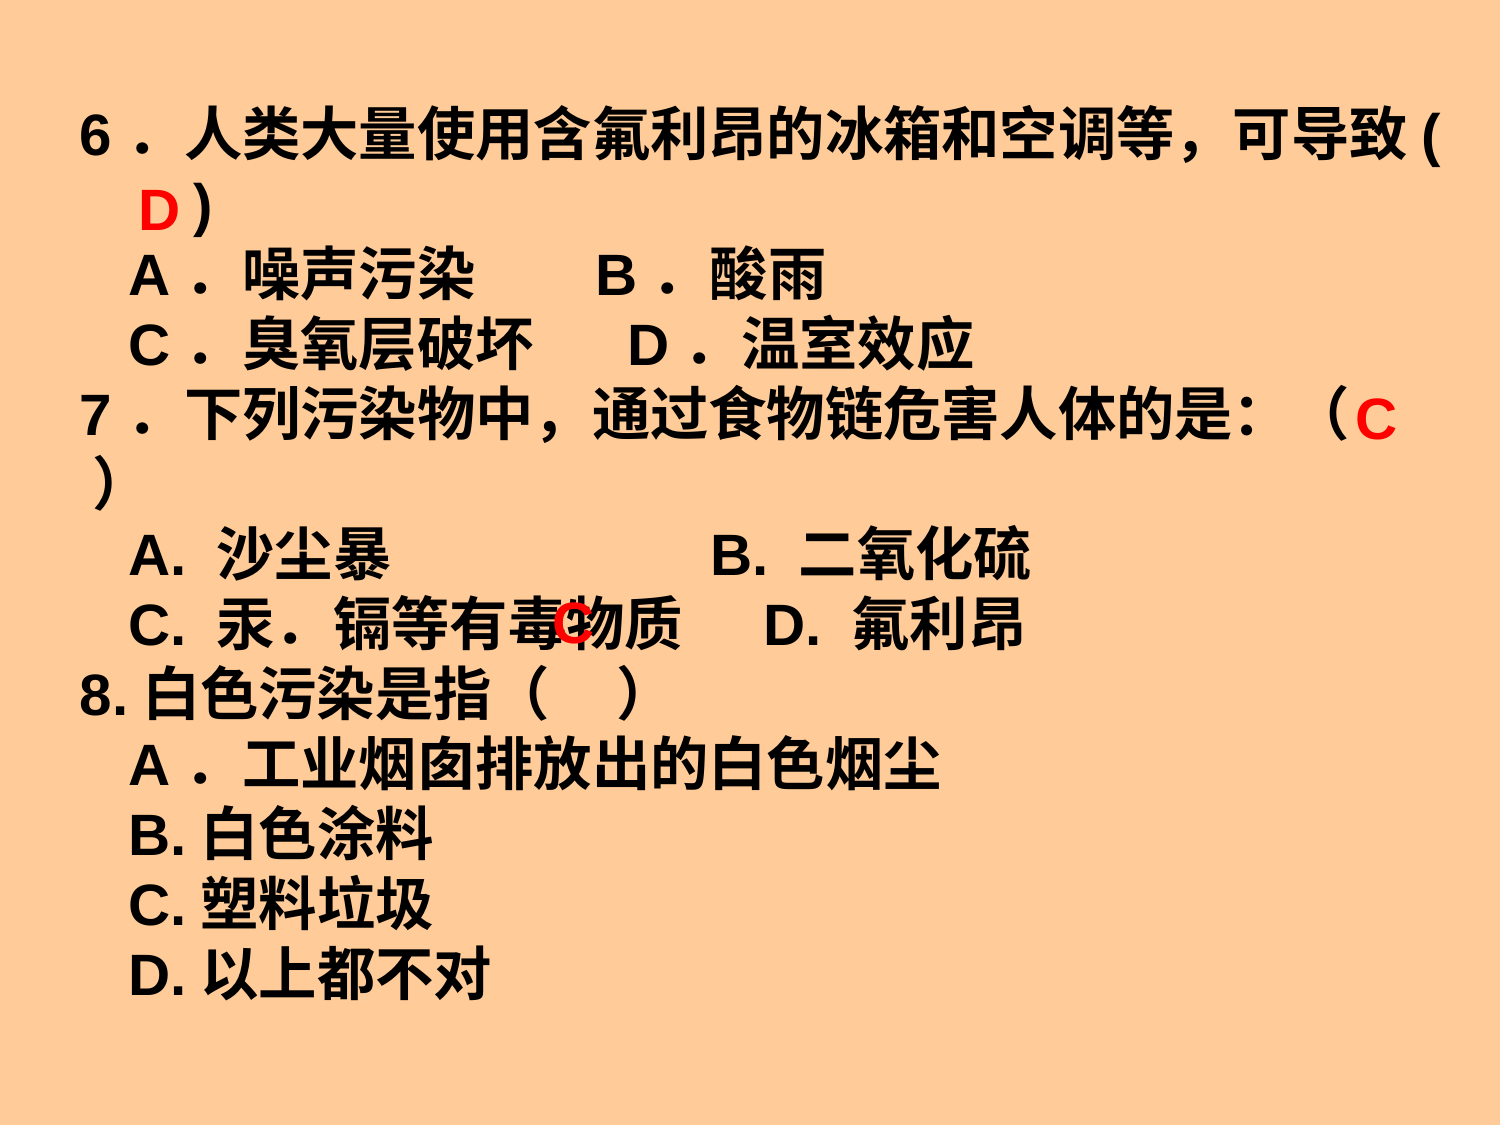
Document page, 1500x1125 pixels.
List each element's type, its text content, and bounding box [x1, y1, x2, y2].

text_box D [123, 164, 197, 250]
text_box C [537, 578, 610, 664]
text_box C [1340, 373, 1407, 459]
text_box 6．人类大量使用含氟利昂的冰箱和空调等，可导致( ) A．噪声污染 B．酸雨 C．臭氧层破坏 D．温室效应 7．下列污染物中，通过食物链危害人体的是：（ ） A. 沙尘暴 B. 二氧化硫 C. 汞．镉等有毒物质 D. 氟利昂 8.白色污染是指（ ） A．工业烟囱排放出的白色烟尘 B.白色涂料 C.塑料垃圾 D.以上都不对 [64, 90, 1459, 946]
